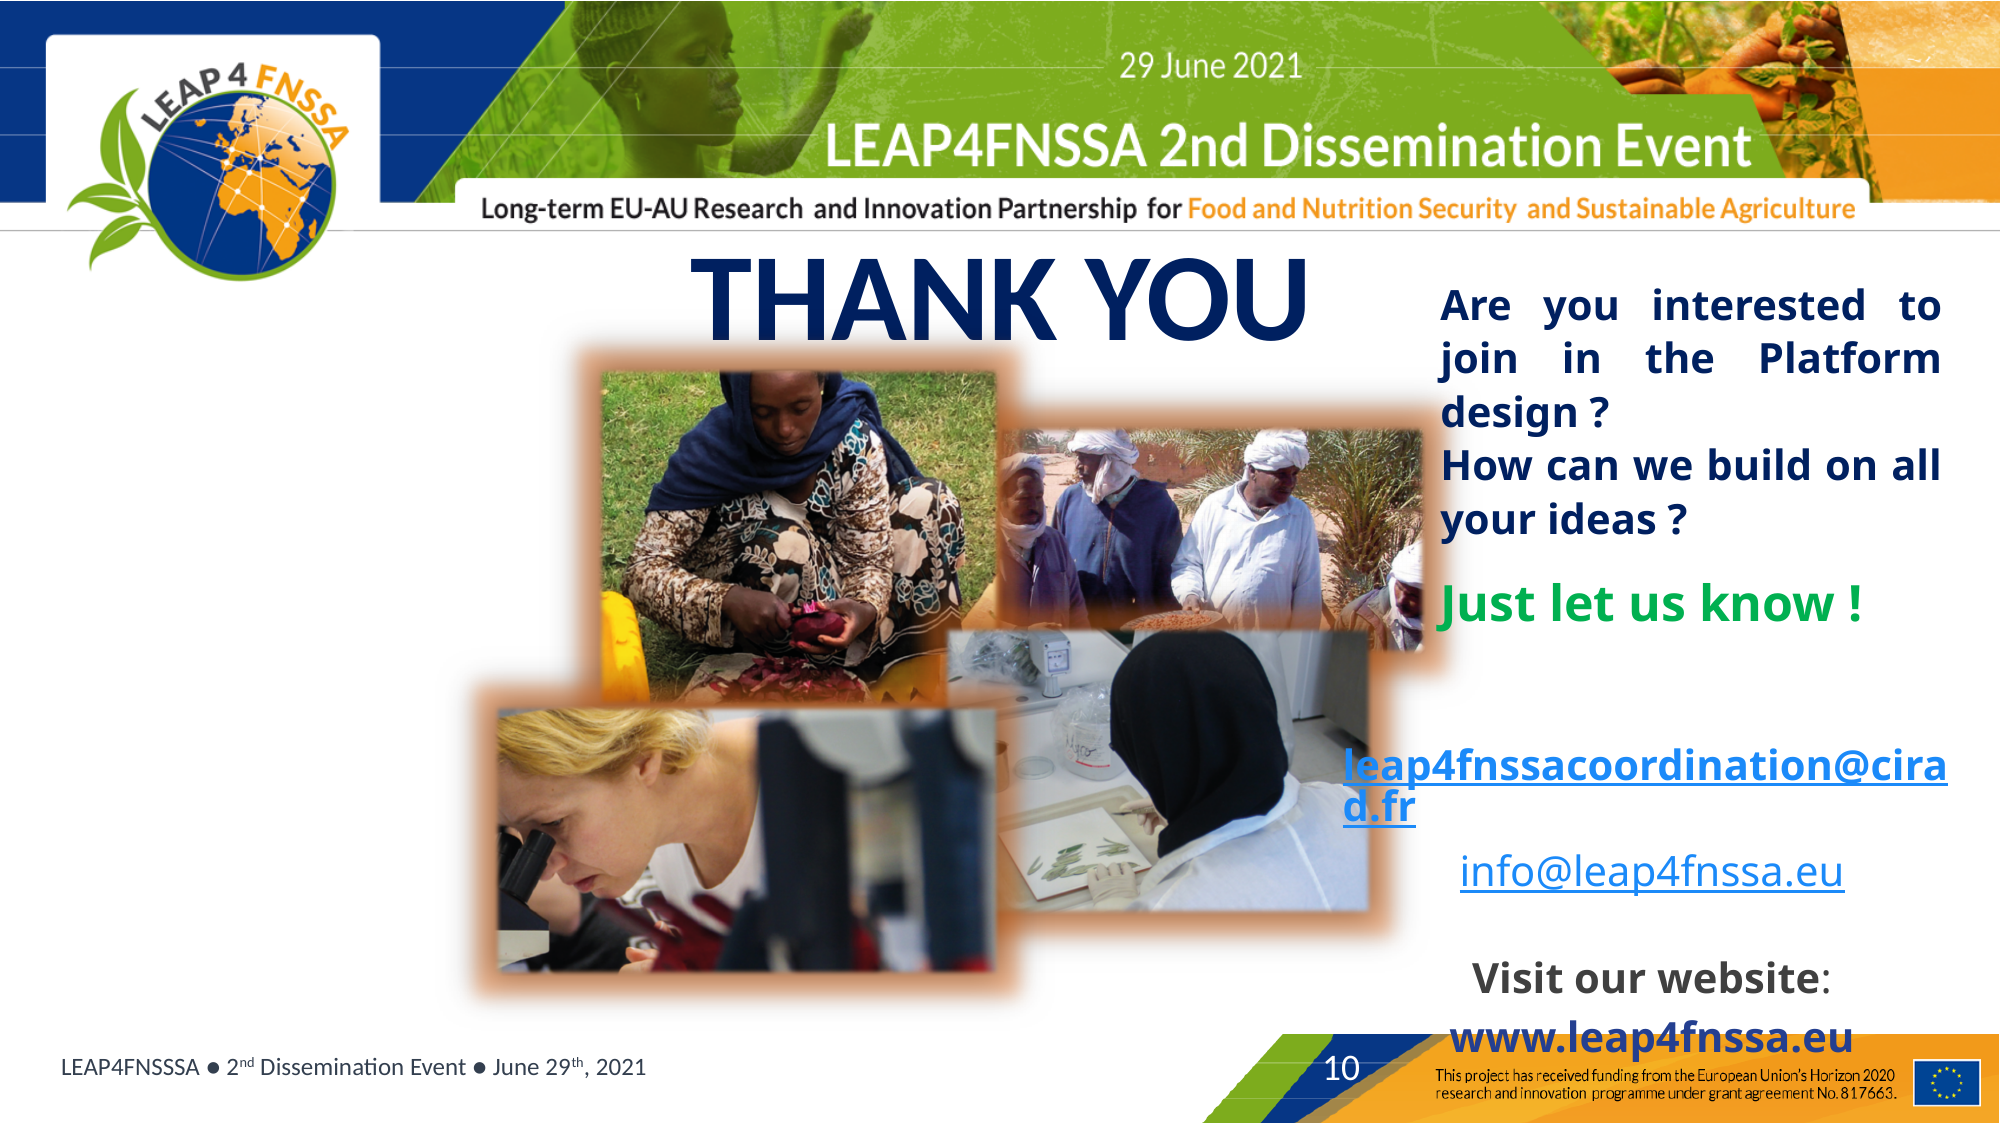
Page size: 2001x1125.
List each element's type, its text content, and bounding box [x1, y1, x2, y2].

text_box THANK YOU [316, 197, 1687, 373]
picture [498, 1034, 1999, 1123]
picture [0, 1, 2000, 334]
text_box Are you interested to join in the Platform design ? How can we build on all your ideas ? Just let us know ! [1425, 267, 1958, 639]
text_box leap4fnssacoordination@cirad.fr info@leap4fnssa.eu Visit our website: www.leap4fnssa.eu [1327, 730, 1977, 1019]
picture [493, 367, 1426, 976]
